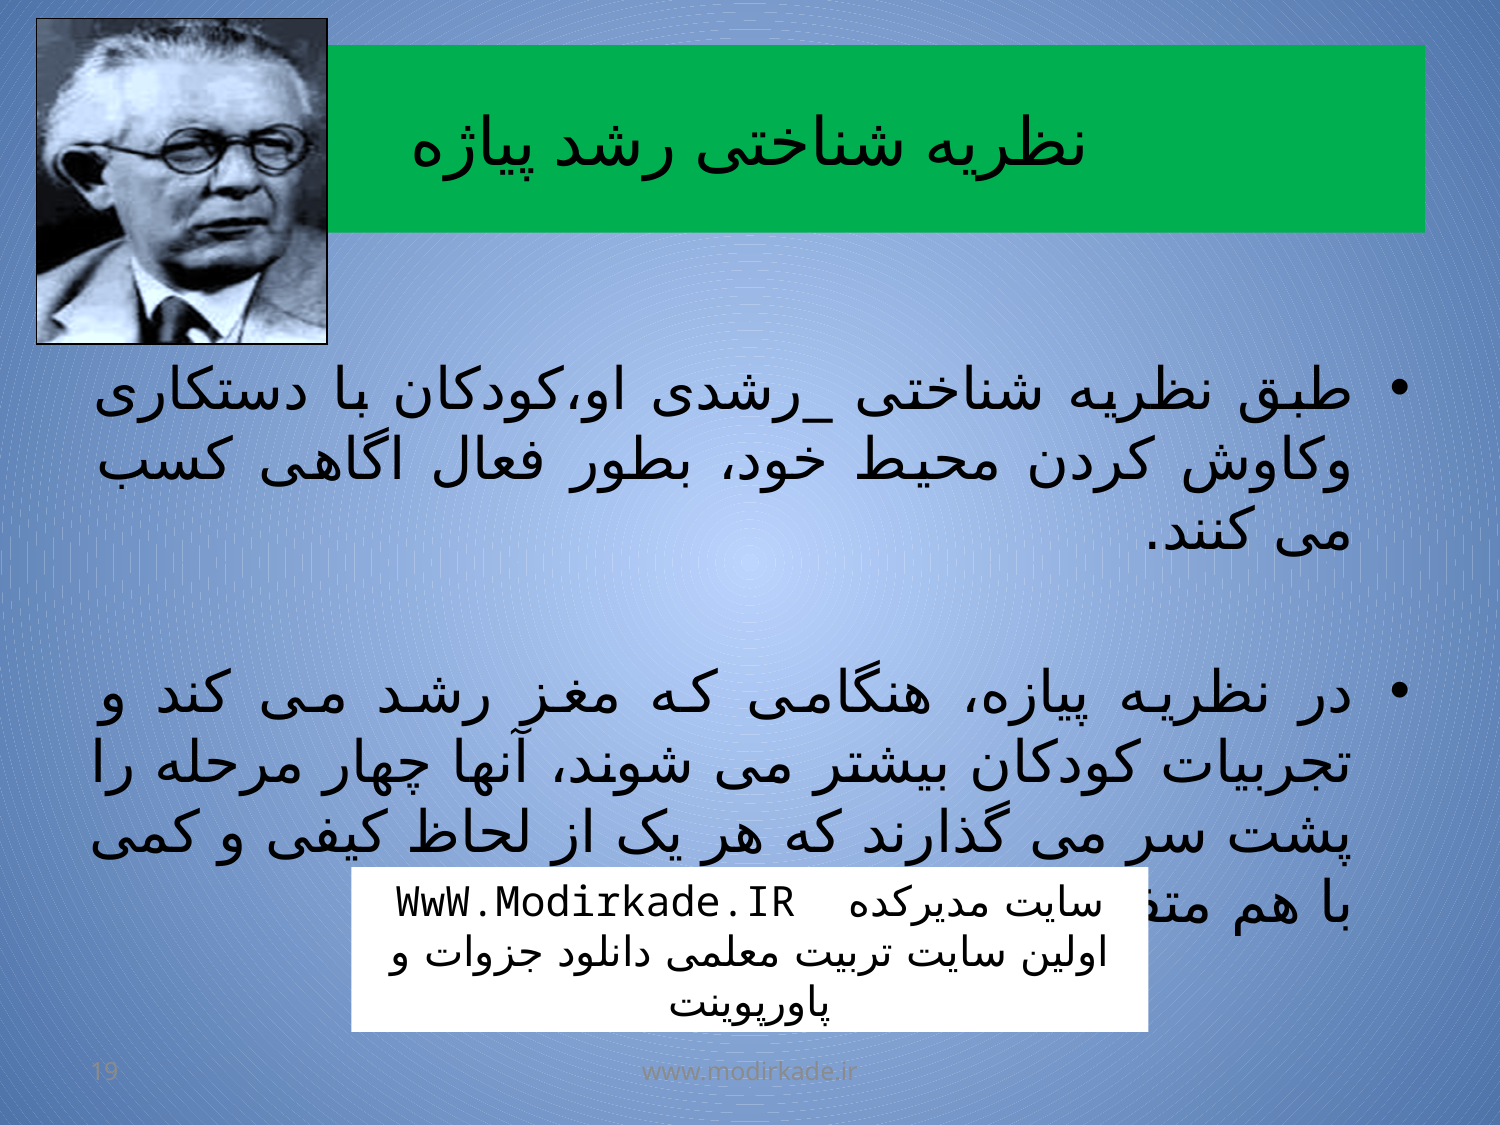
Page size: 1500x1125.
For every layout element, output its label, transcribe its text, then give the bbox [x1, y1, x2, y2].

slide_number 19 [75, 1042, 425, 1103]
footer www.modirkade.ir [512, 1042, 988, 1103]
text_box سایت مدیرکده WwW.Modirkade.IR اولین سایت تربیت معلمی دانلود جزوات و پاورپوینت [351, 867, 1149, 1032]
title نظریه شناختی رشد پیاژه [332, 45, 1425, 233]
picture [36, 18, 327, 344]
list طبق نظریه شناختی _رشدی او،کودکان با دستکاری وکاوش کردن محیط خود، بطور فعال اگاهی کسب می کنند. در نظریه پیازه، هنگامی که مغز رشد می کند و تجربیات کودکان بیشتر می شوند، آنها چهار مرحله را پشت سر می گذارند که هر یک از لحاظ کیفی و کمی با هم متفاوتند. [75, 262, 1425, 1005]
